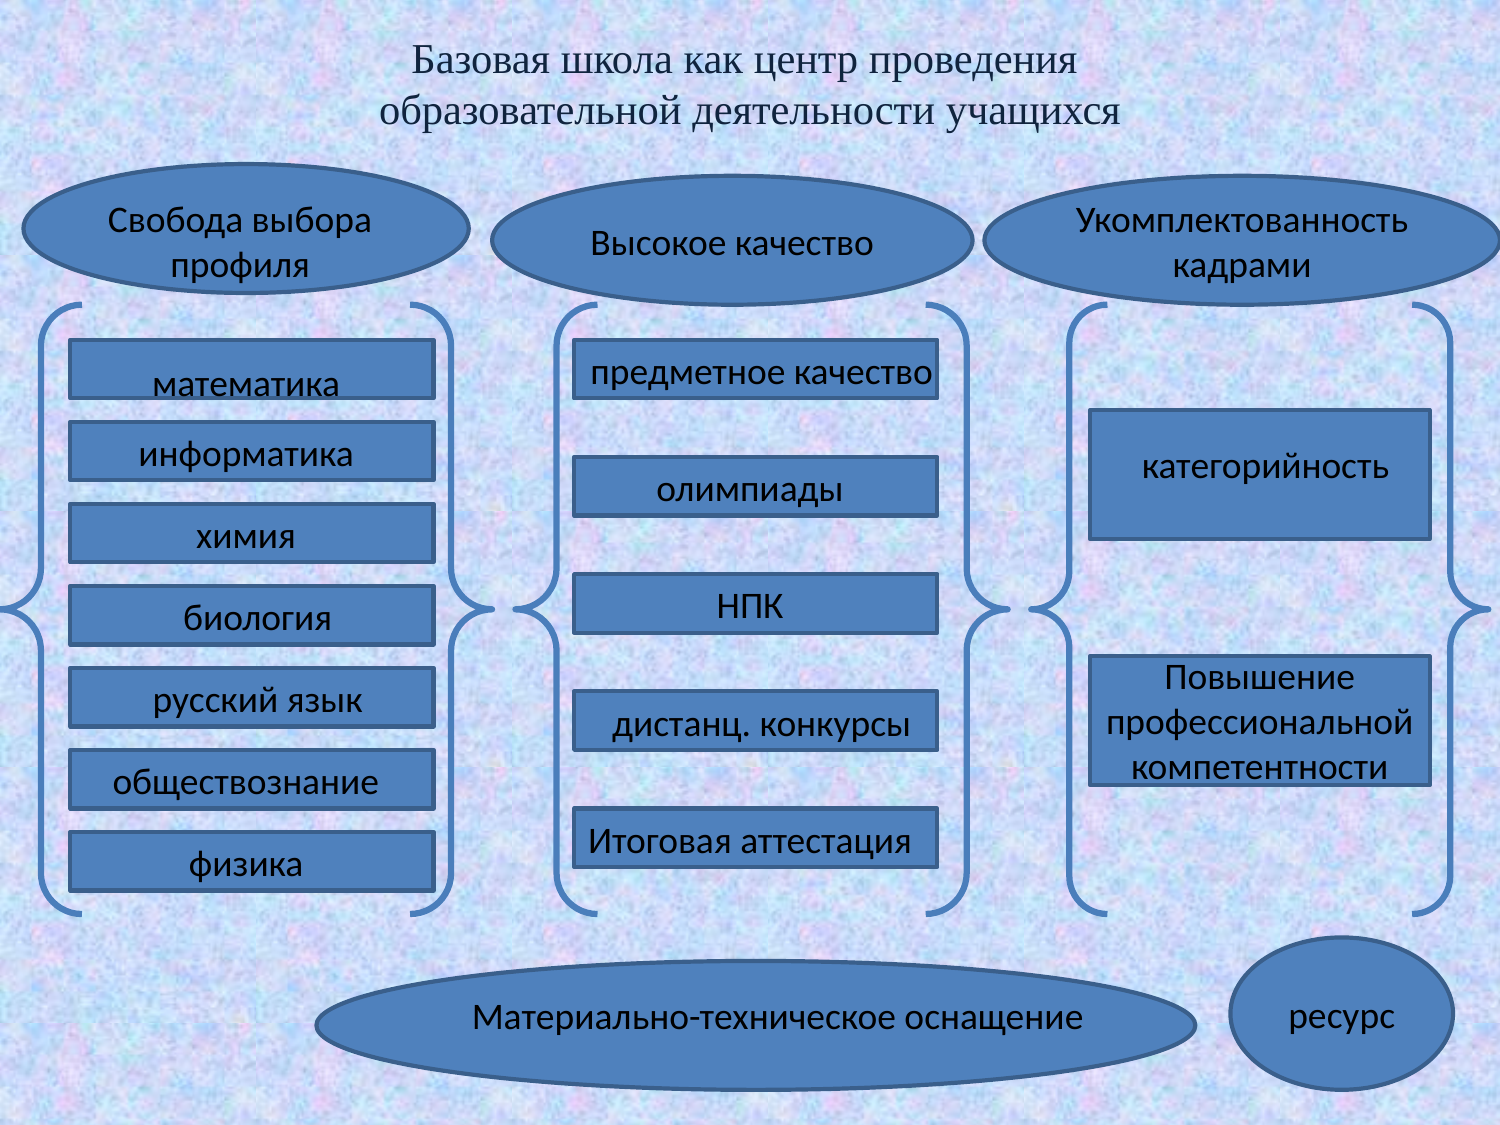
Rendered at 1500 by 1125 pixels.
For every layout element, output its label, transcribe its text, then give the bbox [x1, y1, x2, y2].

text_box [0, 303, 493, 915]
picture [0, 0, 1500, 1125]
text_box русский язык [452, 667, 457, 728]
text_box [21, 161, 471, 274]
text_box ресурс [1228, 935, 1456, 1092]
title Базовая школа как центр проведения образовательной деятельности учащихся [75, 23, 1425, 141]
text_box НПК [550, 574, 555, 587]
text_box Свобода выбора профиля [70, 187, 411, 293]
text_box [1030, 303, 1490, 915]
text_box олимпиады [550, 456, 555, 517]
text_box Укомплектованность кадрами [982, 173, 1500, 304]
text_box Материально-техническое оснащение [457, 984, 1114, 1045]
text_box [514, 303, 1009, 915]
text_box Высокое качество [490, 173, 975, 304]
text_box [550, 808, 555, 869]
text_box [314, 958, 1198, 1092]
